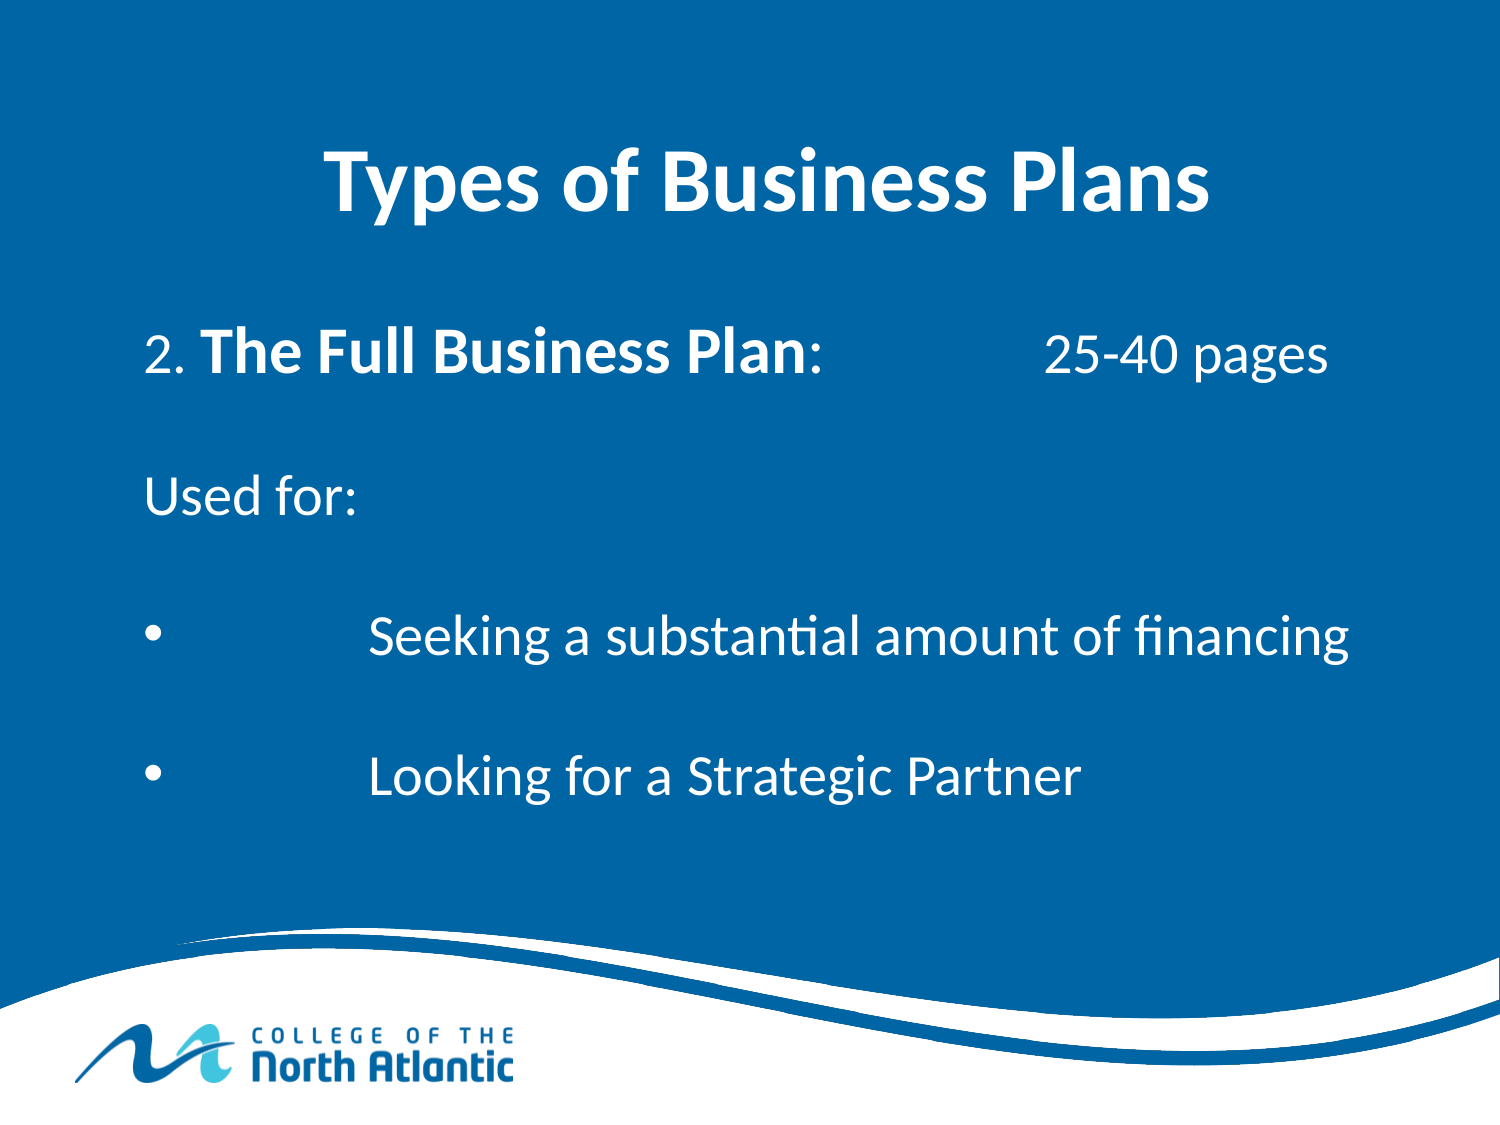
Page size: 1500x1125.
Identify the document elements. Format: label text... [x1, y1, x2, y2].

text_box Types of Business Plans [142, 87, 1393, 238]
text_box 2. The Full Business Plan: 25-40 pages Used for: Seeking a substantial amount of financing Looking for a Strategic Partner [128, 299, 1366, 815]
picture [0, 928, 1500, 1125]
